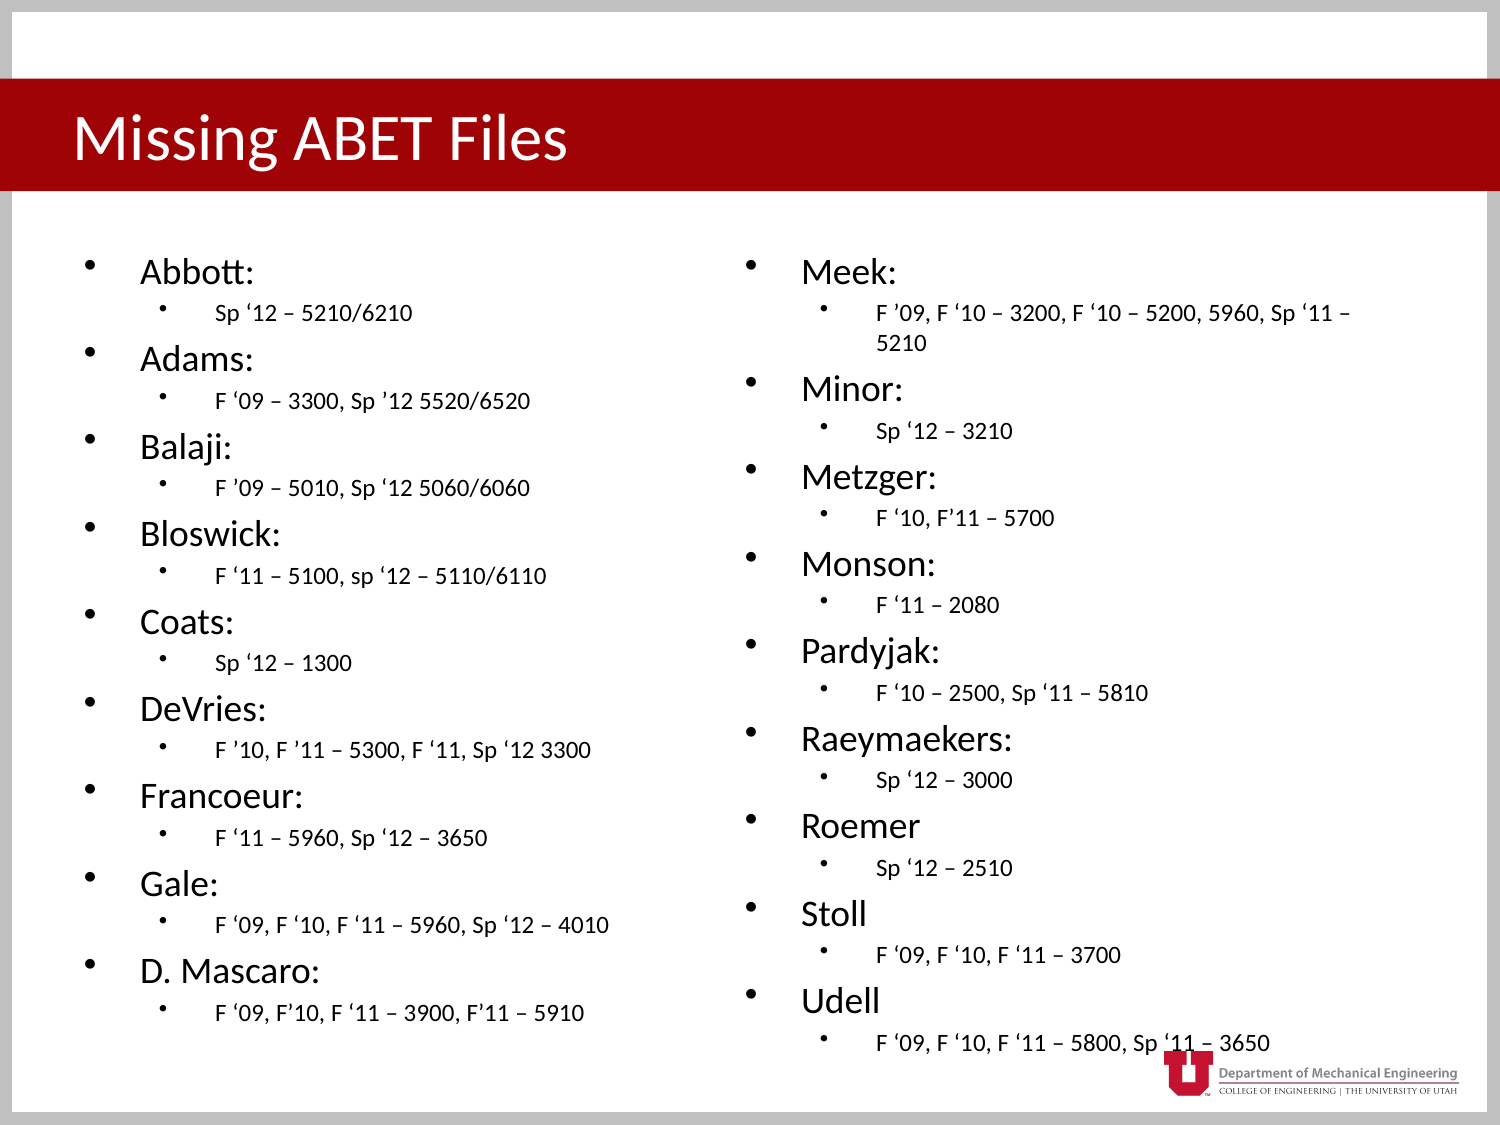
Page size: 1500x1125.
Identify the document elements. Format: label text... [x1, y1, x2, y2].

text_box [0, 192, 1500, 1125]
text_box Abbott: Sp ‘12 – 5210/6210 Adams: F ‘09 – 3300, Sp ’12 5520/6520 Balaji: F ’09 – 5010, Sp ‘12 5060/6060 Bloswick: F ‘11 – 5100, sp ‘12 – 5110/6110 Coats: Sp ‘12 – 1300 DeVries: F ’10, F ’11 – 5300, F ‘11, Sp ‘12 3300 Francoeur: F ‘11 – 5960, Sp ‘12 – 3650 Gale: F ‘09, F ‘10, F ‘11 – 5960, Sp ‘12 – 4010 D. Mascaro: F ‘09, F’10, F ‘11 – 3900, F’11 – 5910 Meek: F ’09, F ‘10 – 3200, F ‘10 – 5200, 5960, Sp ‘11 – 5210 Minor: Sp ‘12 – 3210 Metzger: F ‘10, F’11 – 5700 Monson: F ‘11 – 2080 Pardyjak: F ‘10 – 2500, Sp ‘11 – 5810 Raeymaekers: Sp ‘12 – 3000 Roemer Sp ‘12 – 2510 Stoll F ‘09, F ‘10, F ‘11 – 3700 Udell F ‘09, F ‘10, F ‘11 – 5800, Sp ‘11 – 3650 [69, 239, 1421, 1075]
picture [1163, 1050, 1459, 1096]
text_box Missing ABET Files [58, 84, 1418, 184]
text_box [0, 78, 1500, 192]
text_box [0, 0, 1500, 78]
